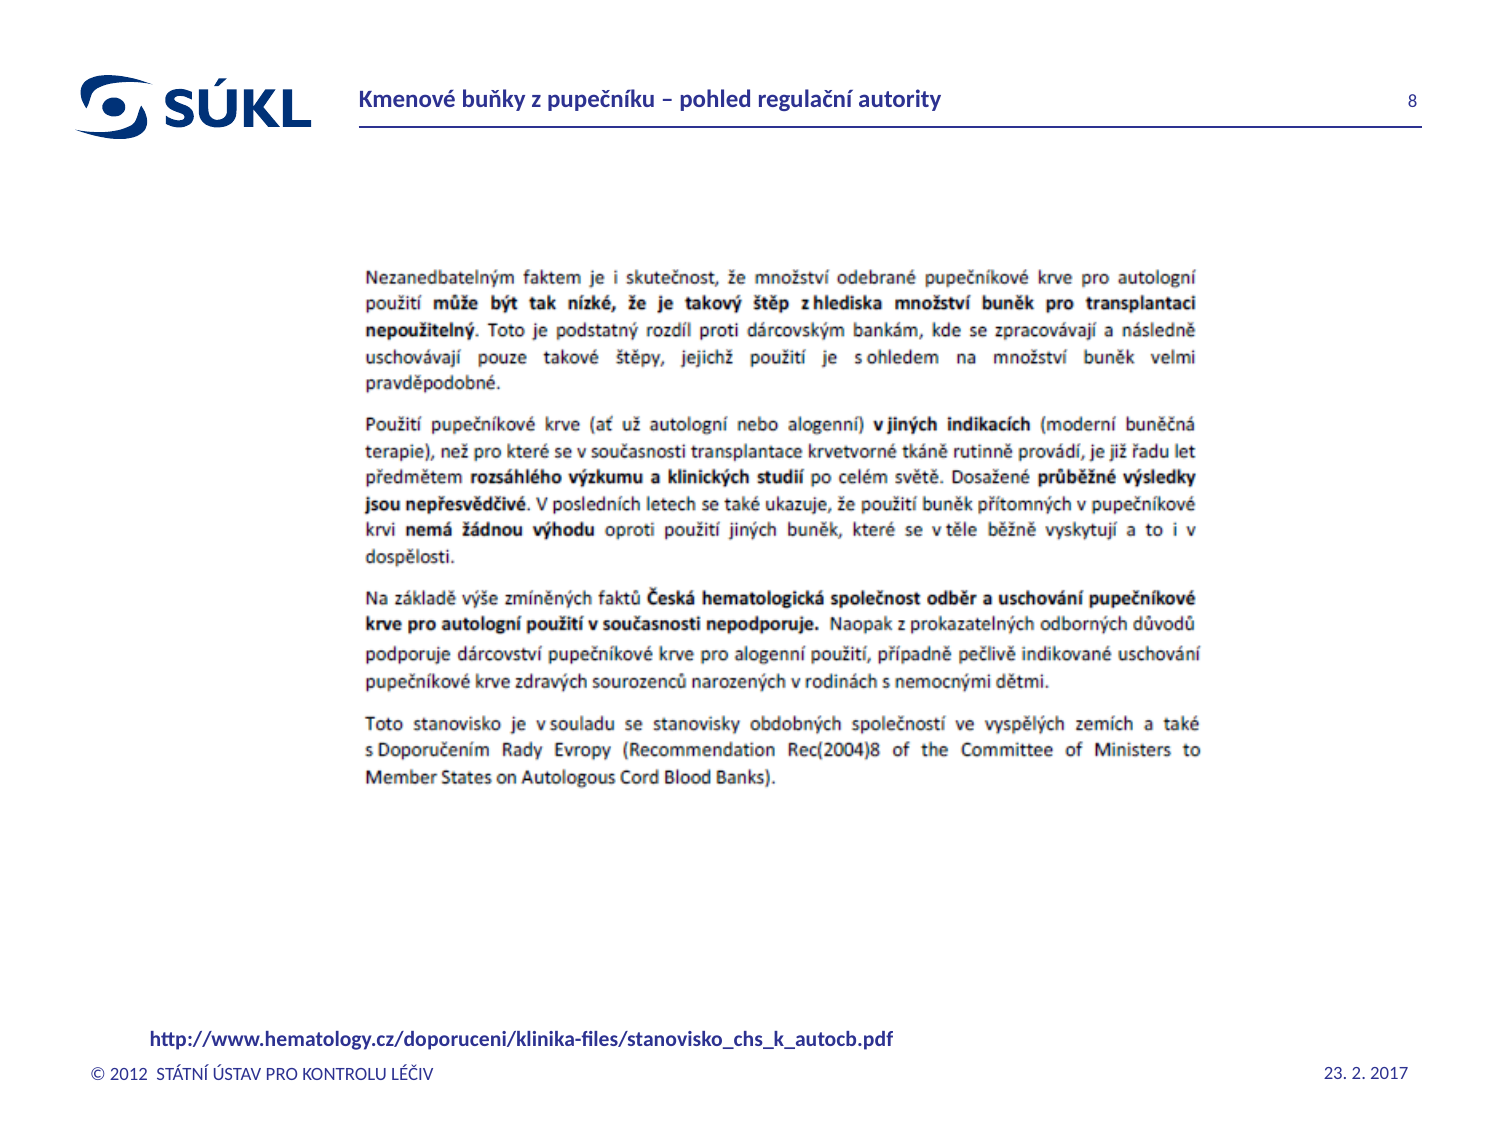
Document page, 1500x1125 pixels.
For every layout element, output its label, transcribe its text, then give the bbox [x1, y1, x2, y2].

picture [355, 259, 1208, 791]
text_box http://www.hematology.cz/doporuceni/klinika-files/stanovisko_chs_k_autocb.pdf [134, 1012, 910, 1073]
slide_number 8 [1240, 88, 1418, 124]
slide_number 23. 2. 2017 [1127, 1042, 1424, 1102]
list Kmenové buňky z pupečníku – pohled regulační autority [359, 82, 1186, 124]
footer © 2012 STÁTNÍ ÚSTAV PRO KONTROLU LÉČIV [75, 1042, 550, 1103]
